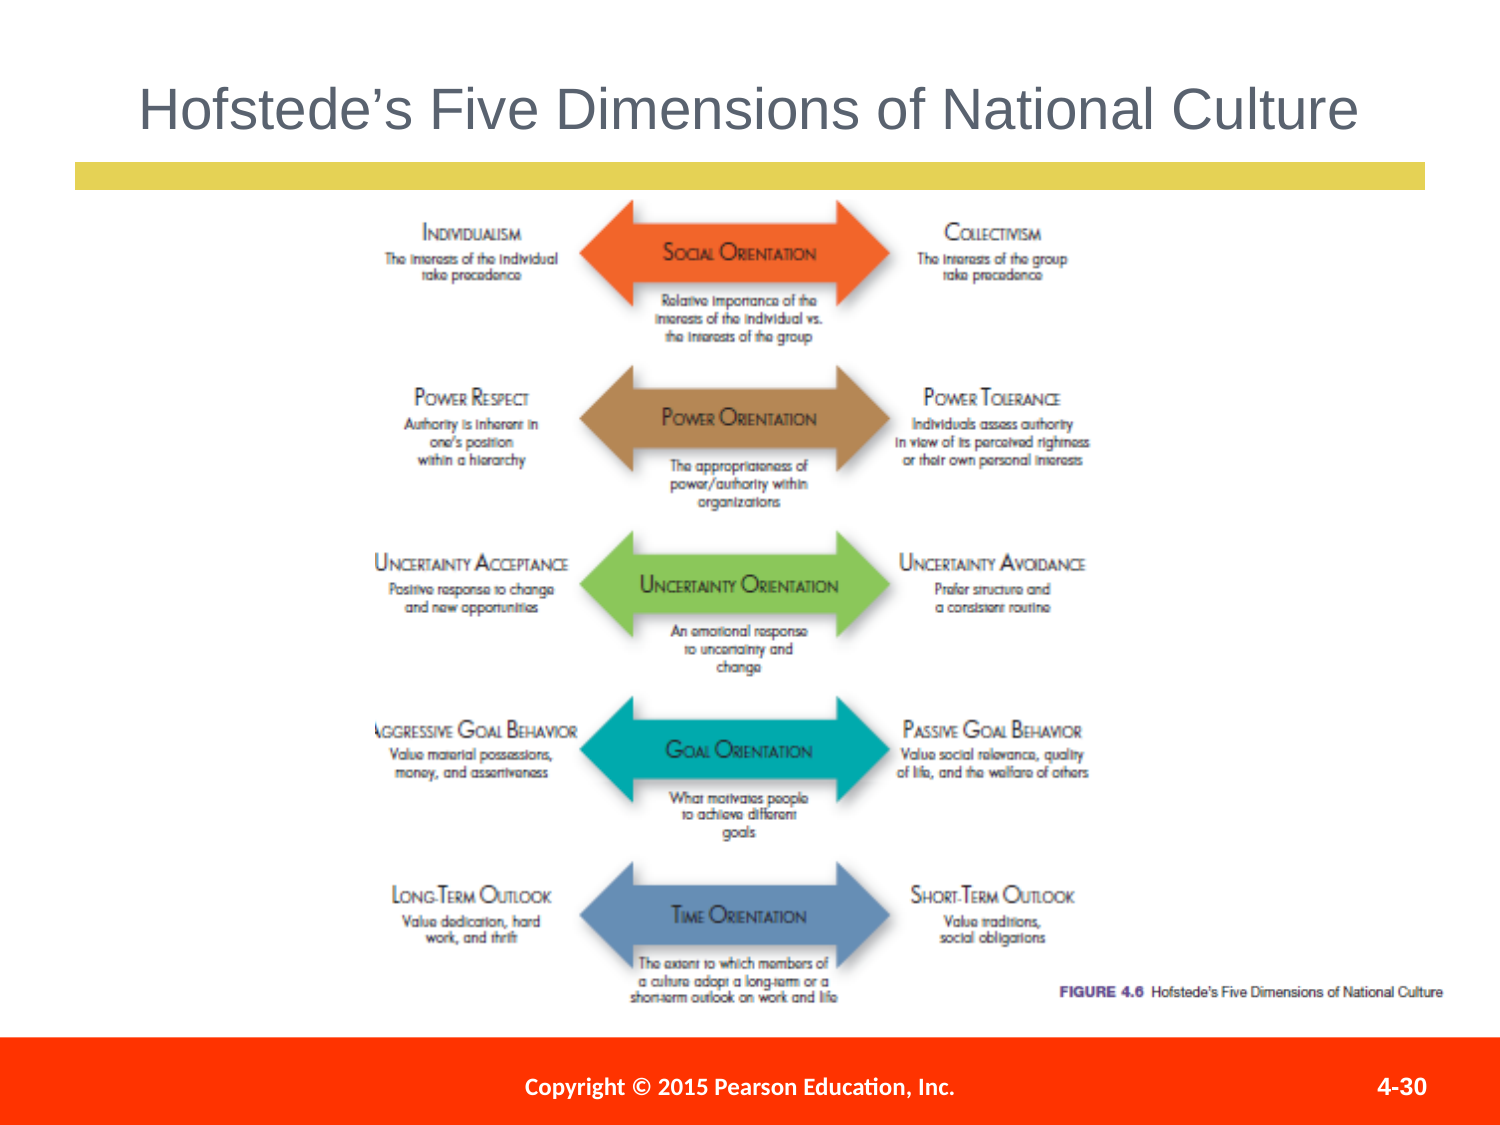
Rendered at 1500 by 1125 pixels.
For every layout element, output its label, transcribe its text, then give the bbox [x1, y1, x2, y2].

title Hofstede’s Five Dimensions of National Culture [74, 12, 1426, 201]
picture [374, 199, 1463, 1022]
